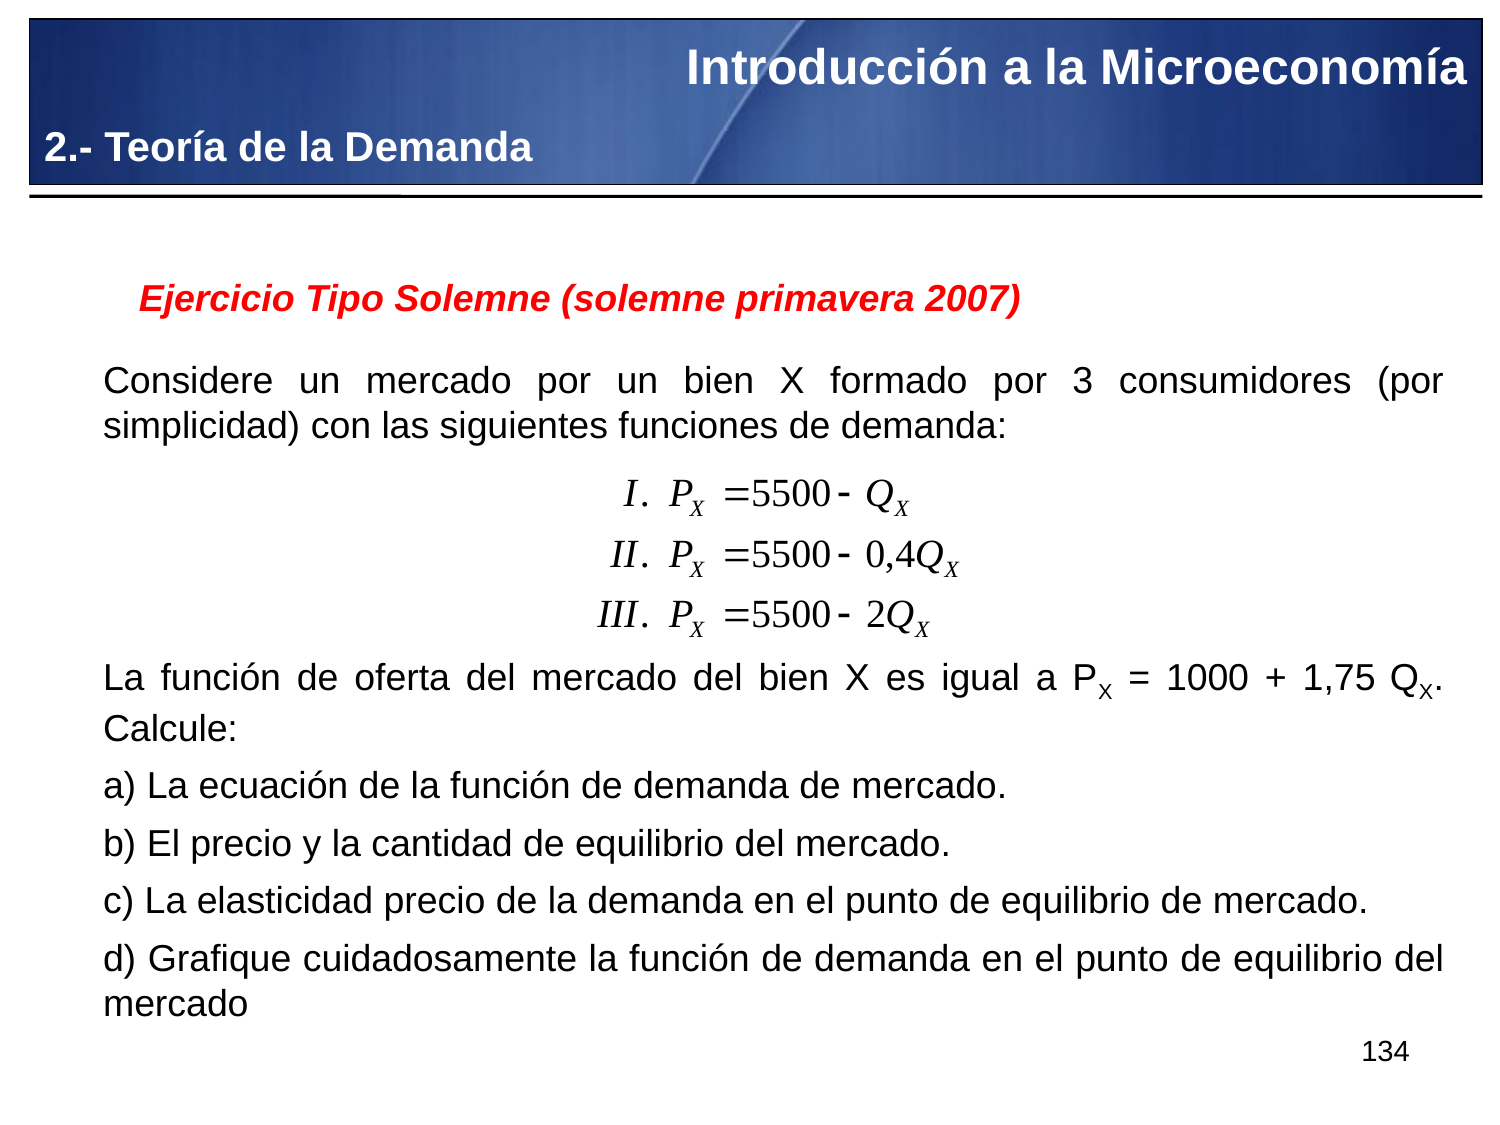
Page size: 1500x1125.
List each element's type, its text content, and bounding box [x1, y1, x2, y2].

text_box Introducción a la Microeconomía [608, 26, 1483, 102]
text_box 2.- Teoría de la Demanda [29, 112, 585, 178]
slide_number 134 [1074, 1032, 1426, 1103]
text_box La función de oferta del mercado del bien X es igual a PX = 1000 + 1,75 QX. Calcule: a) La ecuación de la función de demanda de mercado. b) El precio y la cantidad de equilibrio del mercado. c) La elasticidad precio de la demanda en el punto de equilibrio de mercado. d) Grafique cuidadosamente la función de demanda en el punto de equilibrio del mercado [88, 645, 1459, 1032]
text_box Considere un mercado por un bien X formado por 3 consumidores (por simplicidad) con las siguientes funciones de demanda: [88, 348, 1459, 454]
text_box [589, 467, 974, 648]
text_box Ejercicio Tipo Solemne (solemne primavera 2007) [123, 266, 1081, 326]
text_box [29, 19, 1483, 185]
